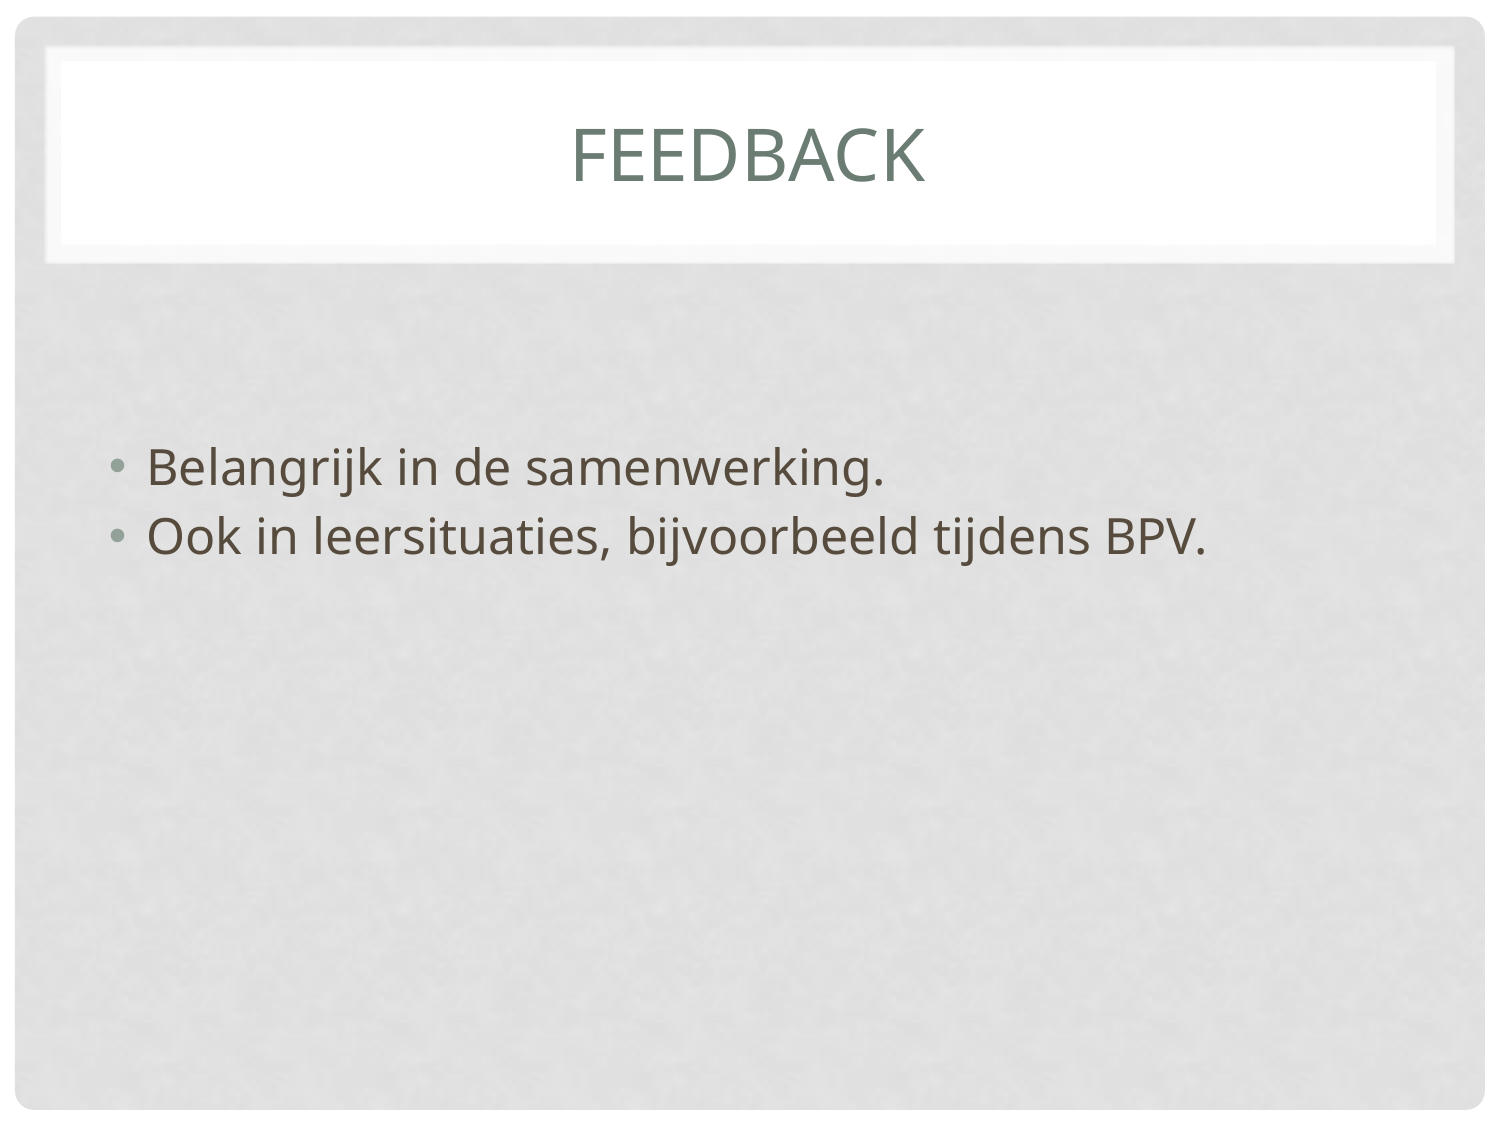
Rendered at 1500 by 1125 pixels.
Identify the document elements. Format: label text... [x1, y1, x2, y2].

list Belangrijk in de samenwerking. Ook in leersituaties, bijvoorbeeld tijdens BPV. [75, 287, 1425, 1005]
title Feedback [69, 66, 1425, 238]
